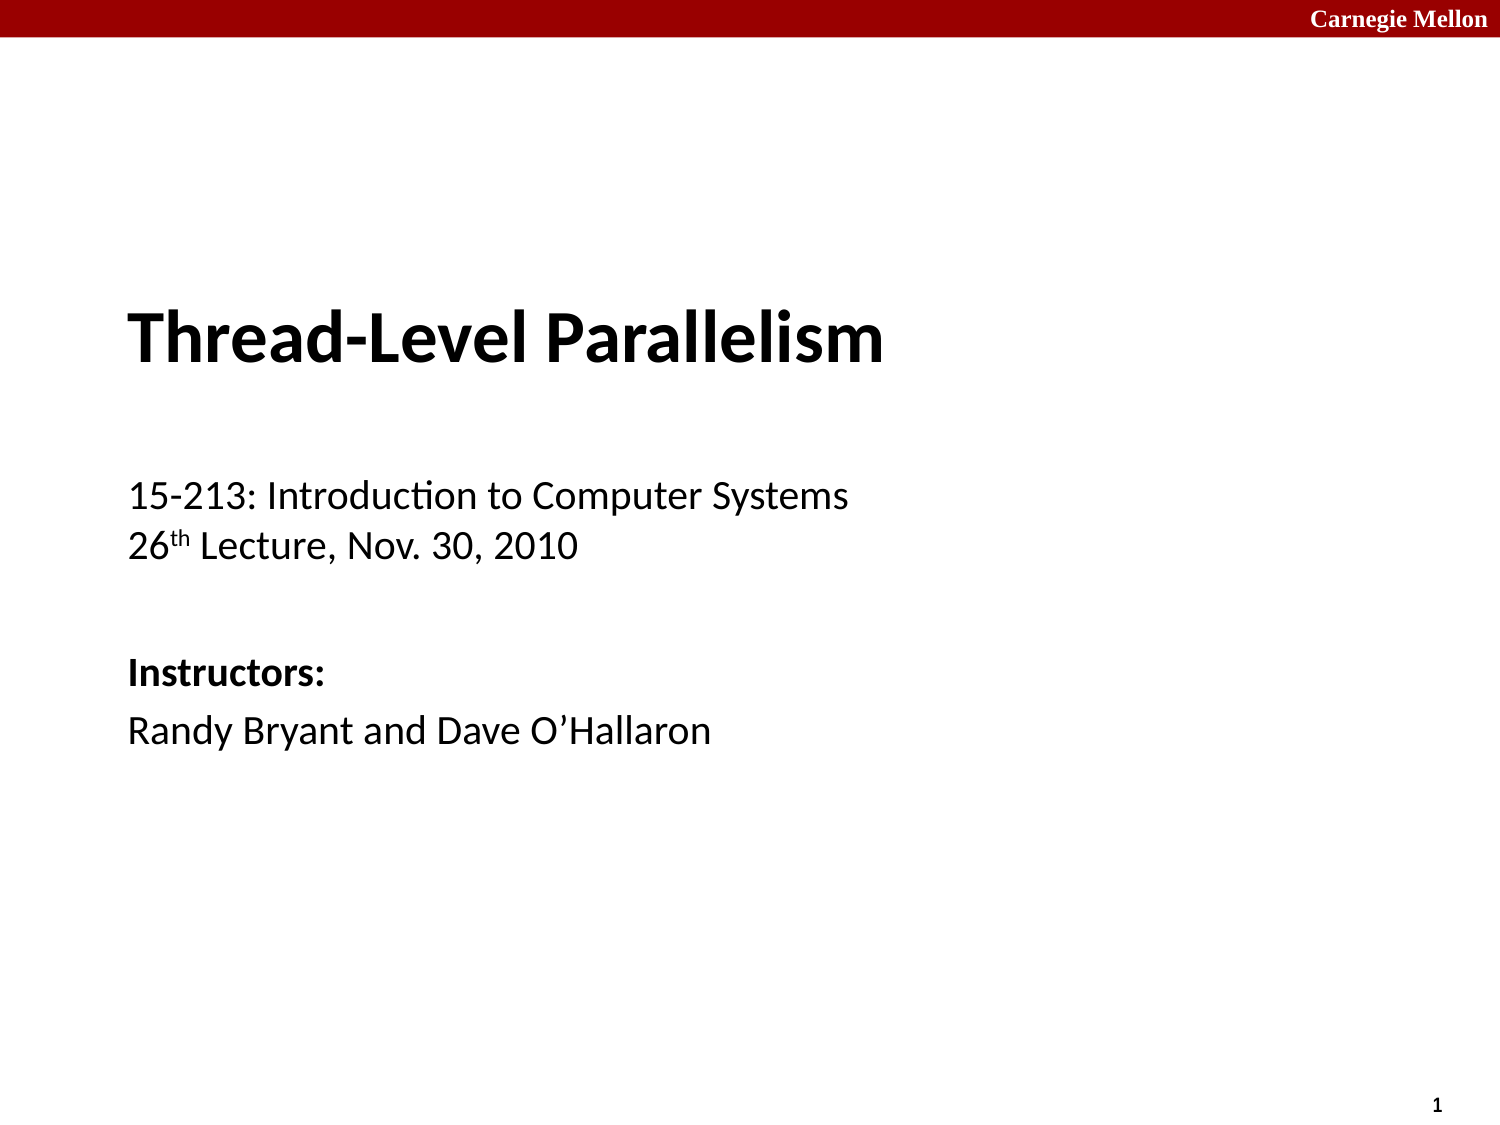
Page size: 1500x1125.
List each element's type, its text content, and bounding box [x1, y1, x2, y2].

title Thread-Level Parallelism 15-213: Introduction to Computer Systems 26th Lecture, Nov. 30, 2010 [112, 279, 1388, 576]
subtitle Instructors: Randy Bryant and Dave O’Hallaron [112, 637, 1373, 926]
